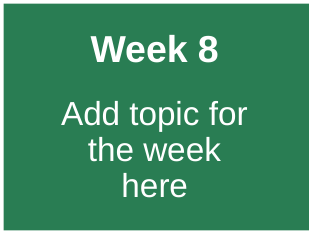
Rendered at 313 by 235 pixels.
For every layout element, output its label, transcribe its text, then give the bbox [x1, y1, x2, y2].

text_box [3, 3, 310, 231]
text_box Add topic for the week here [23, 89, 286, 212]
text_box Week 8 [64, 17, 245, 78]
